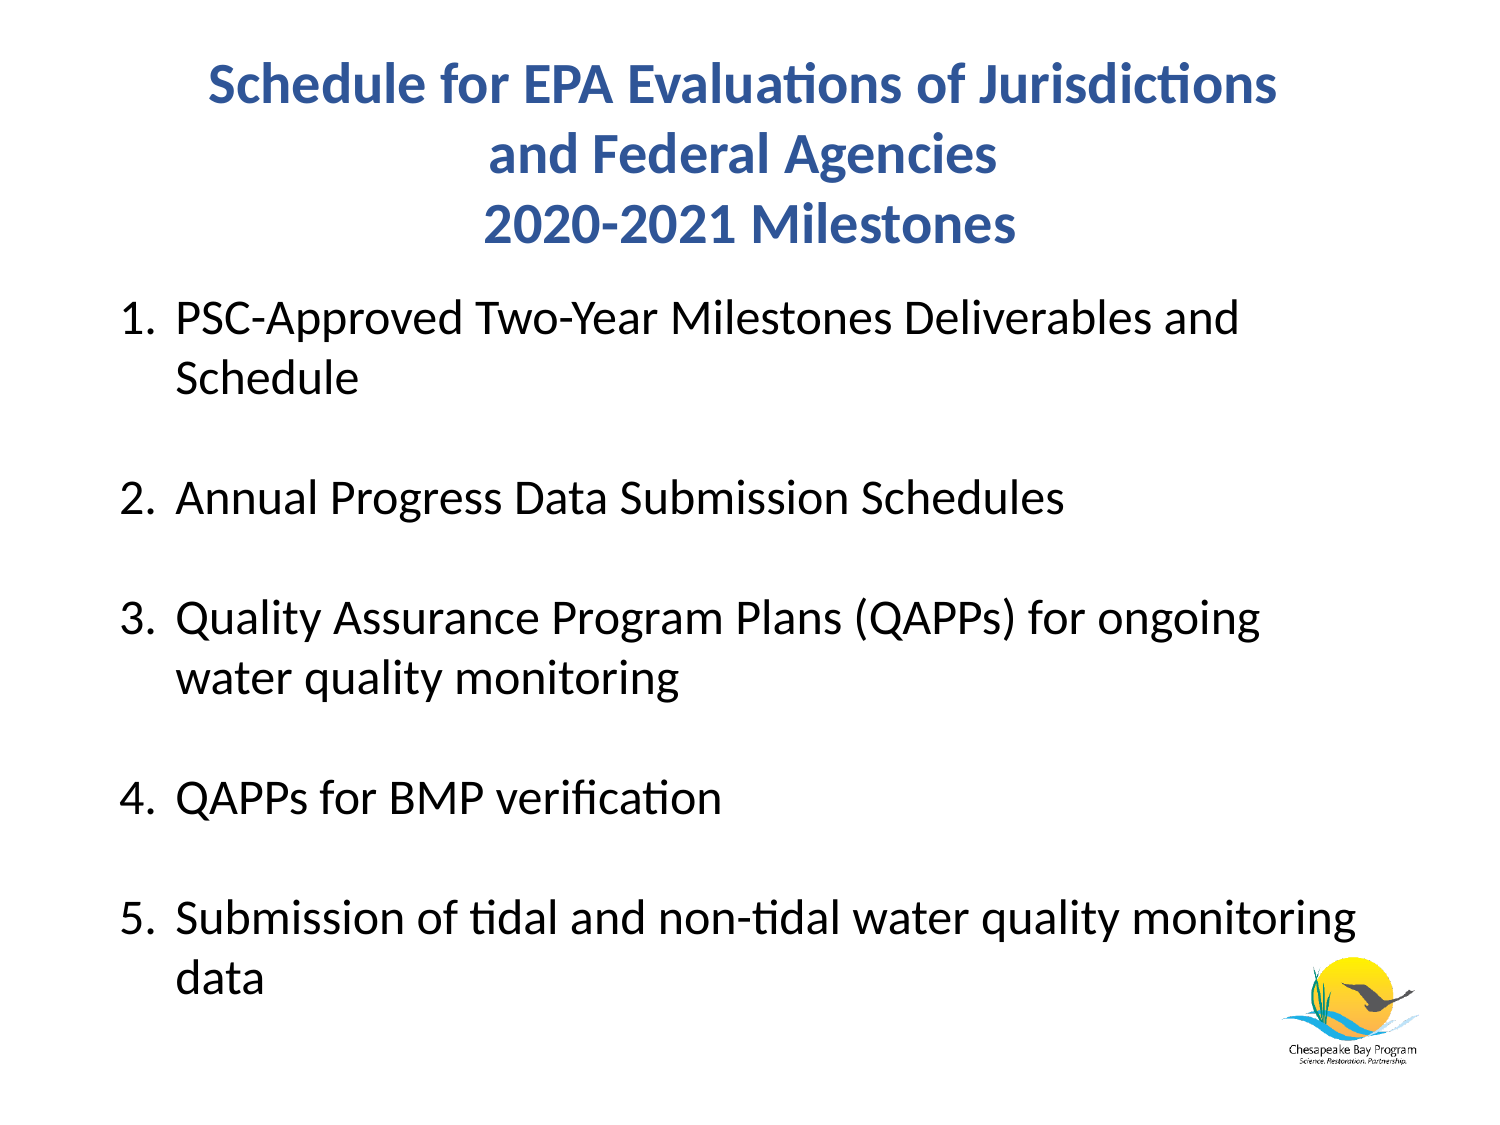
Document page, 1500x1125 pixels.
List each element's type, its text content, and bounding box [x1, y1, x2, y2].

text_box PSC-Approved Two-Year Milestones Deliverables and Schedule Annual Progress Data Submission Schedules Quality Assurance Program Plans (QAPPs) for ongoing water quality monitoring QAPPs for BMP verification Submission of tidal and non-tidal water quality monitoring data [104, 277, 1380, 1058]
picture [1281, 956, 1419, 1065]
text_box Schedule for EPA Evaluations of Jurisdictions and Federal Agencies 2020-2021 Milestones [99, 37, 1400, 263]
